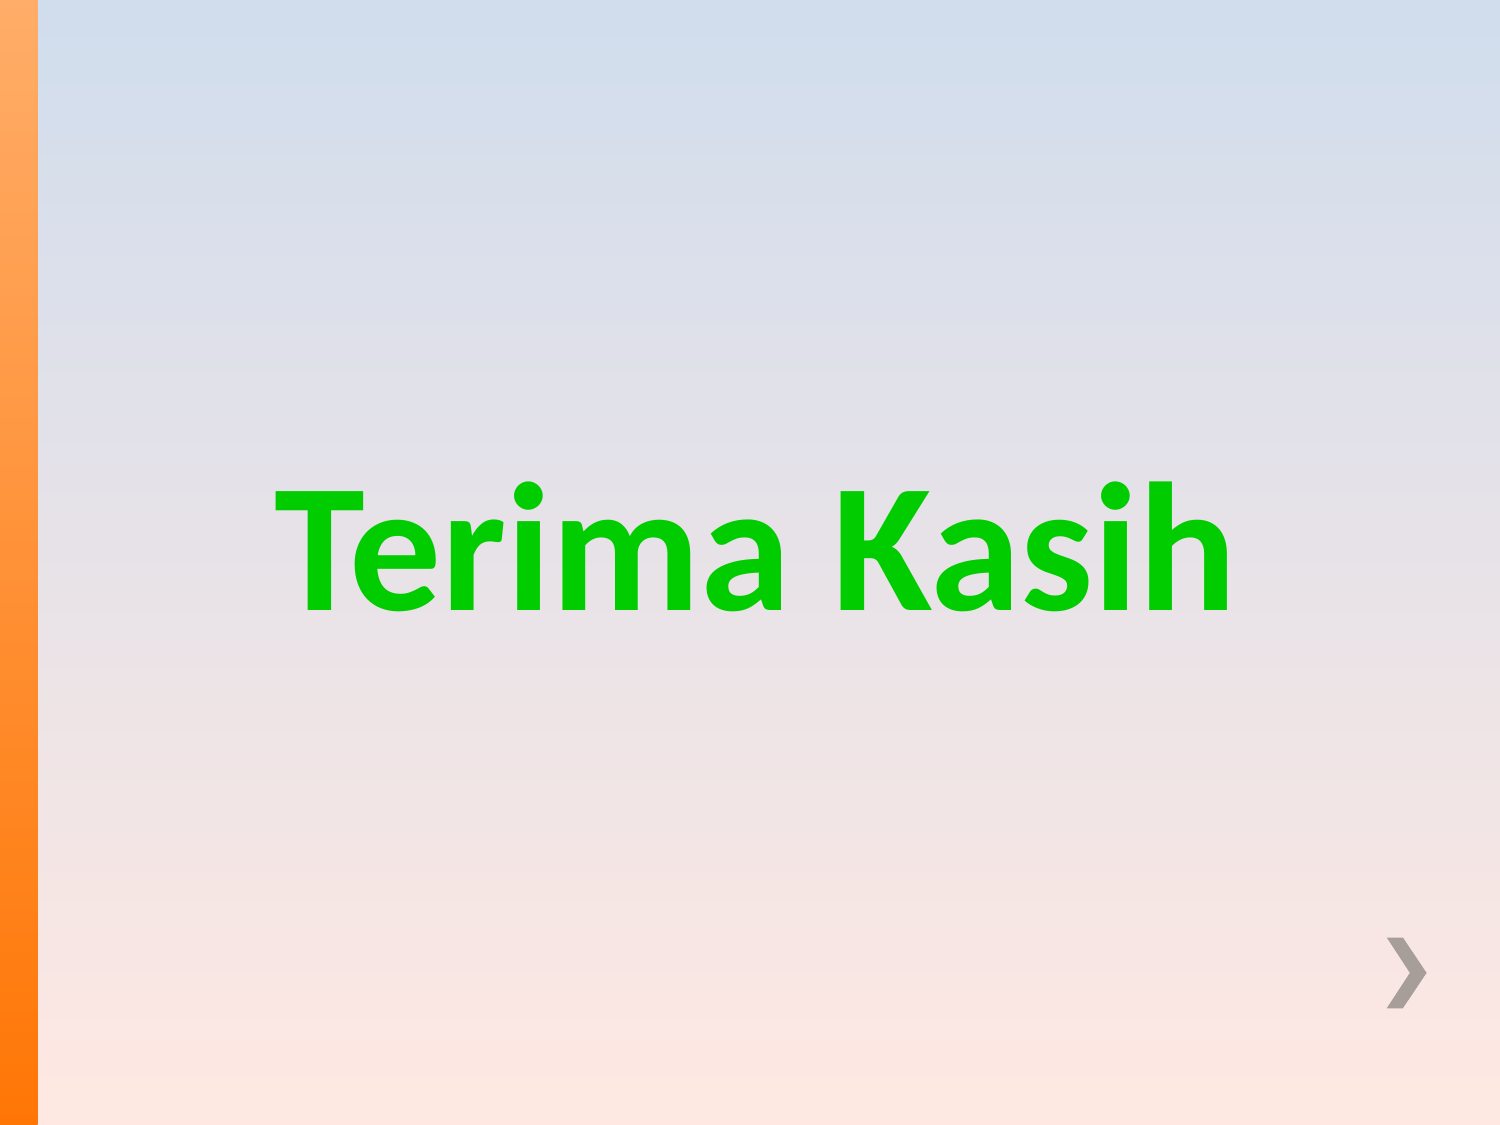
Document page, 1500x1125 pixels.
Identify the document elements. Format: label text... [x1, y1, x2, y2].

text_box Terima Kasih [259, 419, 1253, 655]
table_cell 1 [0, 281, 37, 285]
